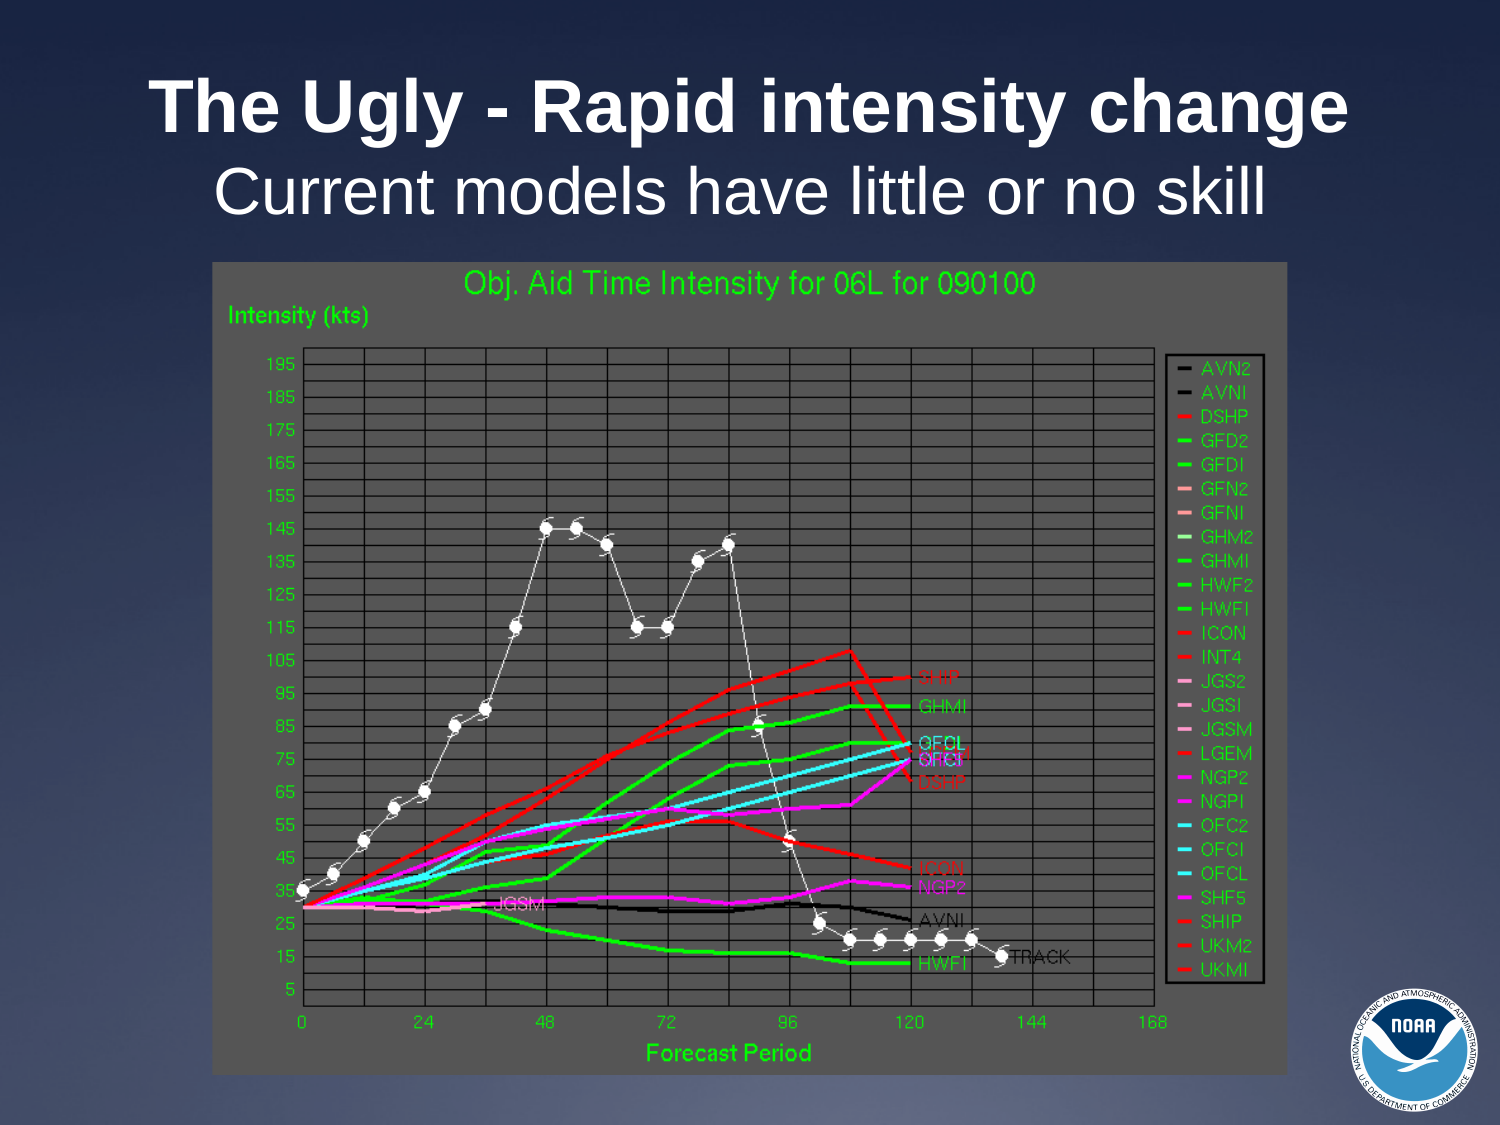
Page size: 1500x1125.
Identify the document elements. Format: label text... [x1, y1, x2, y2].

picture [1350, 987, 1479, 1113]
picture [211, 261, 1289, 1076]
text_box The Ugly - Rapid intensity change Current models have little or no skill [0, 50, 1500, 238]
